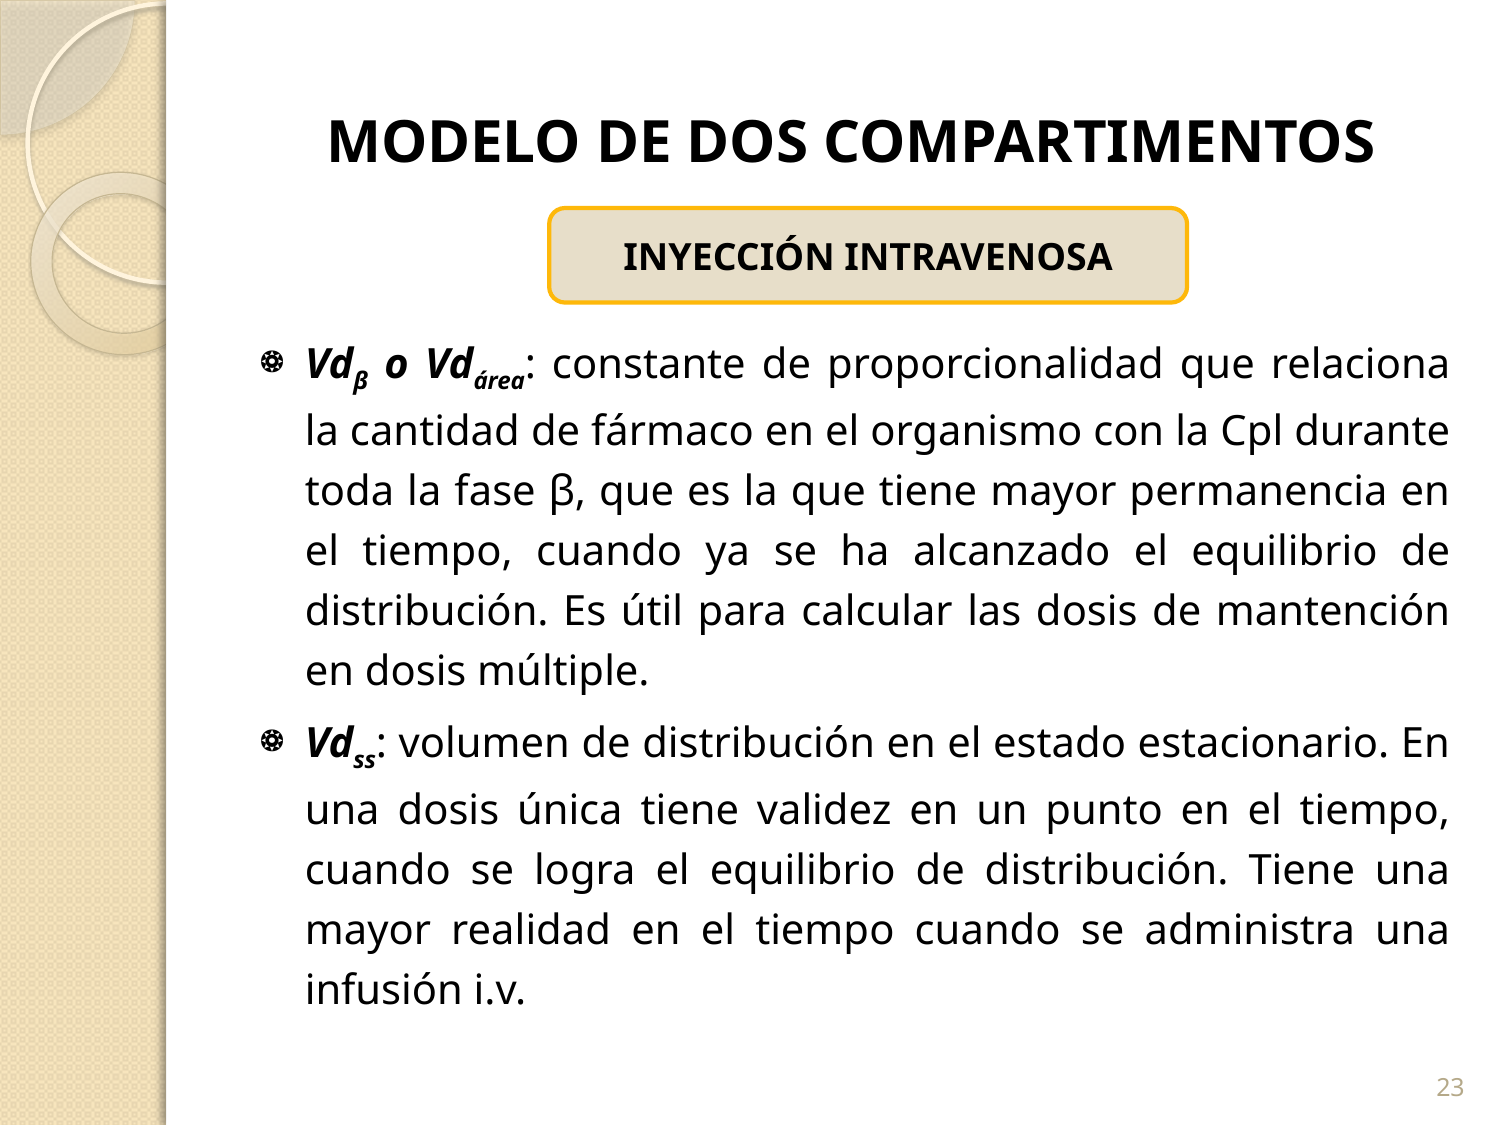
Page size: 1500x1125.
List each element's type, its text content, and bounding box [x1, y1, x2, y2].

title MODELO DE DOS COMPARTIMENTOS [235, 45, 1466, 233]
list Vdβ o Vdárea: constante de proporcionalidad que relaciona la cantidad de fármaco en el organismo con la Cpl durante toda la fase β, que es la que tiene mayor permanencia en el tiempo, cuando ya se ha alcanzado el equilibrio de distribución. Es útil para calcular las dosis de mantención en dosis múltiple. Vdss: volumen de distribución en el estado estacionario. En una dosis única tiene validez en un punto en el tiempo, cuando se logra el equilibrio de distribución. Tiene una mayor realidad en el tiempo cuando se administra una infusión i.v. [235, 318, 1466, 1024]
text_box INYECCIÓN INTRAVENOSA [547, 205, 1190, 305]
slide_number 23 [1413, 1034, 1488, 1113]
